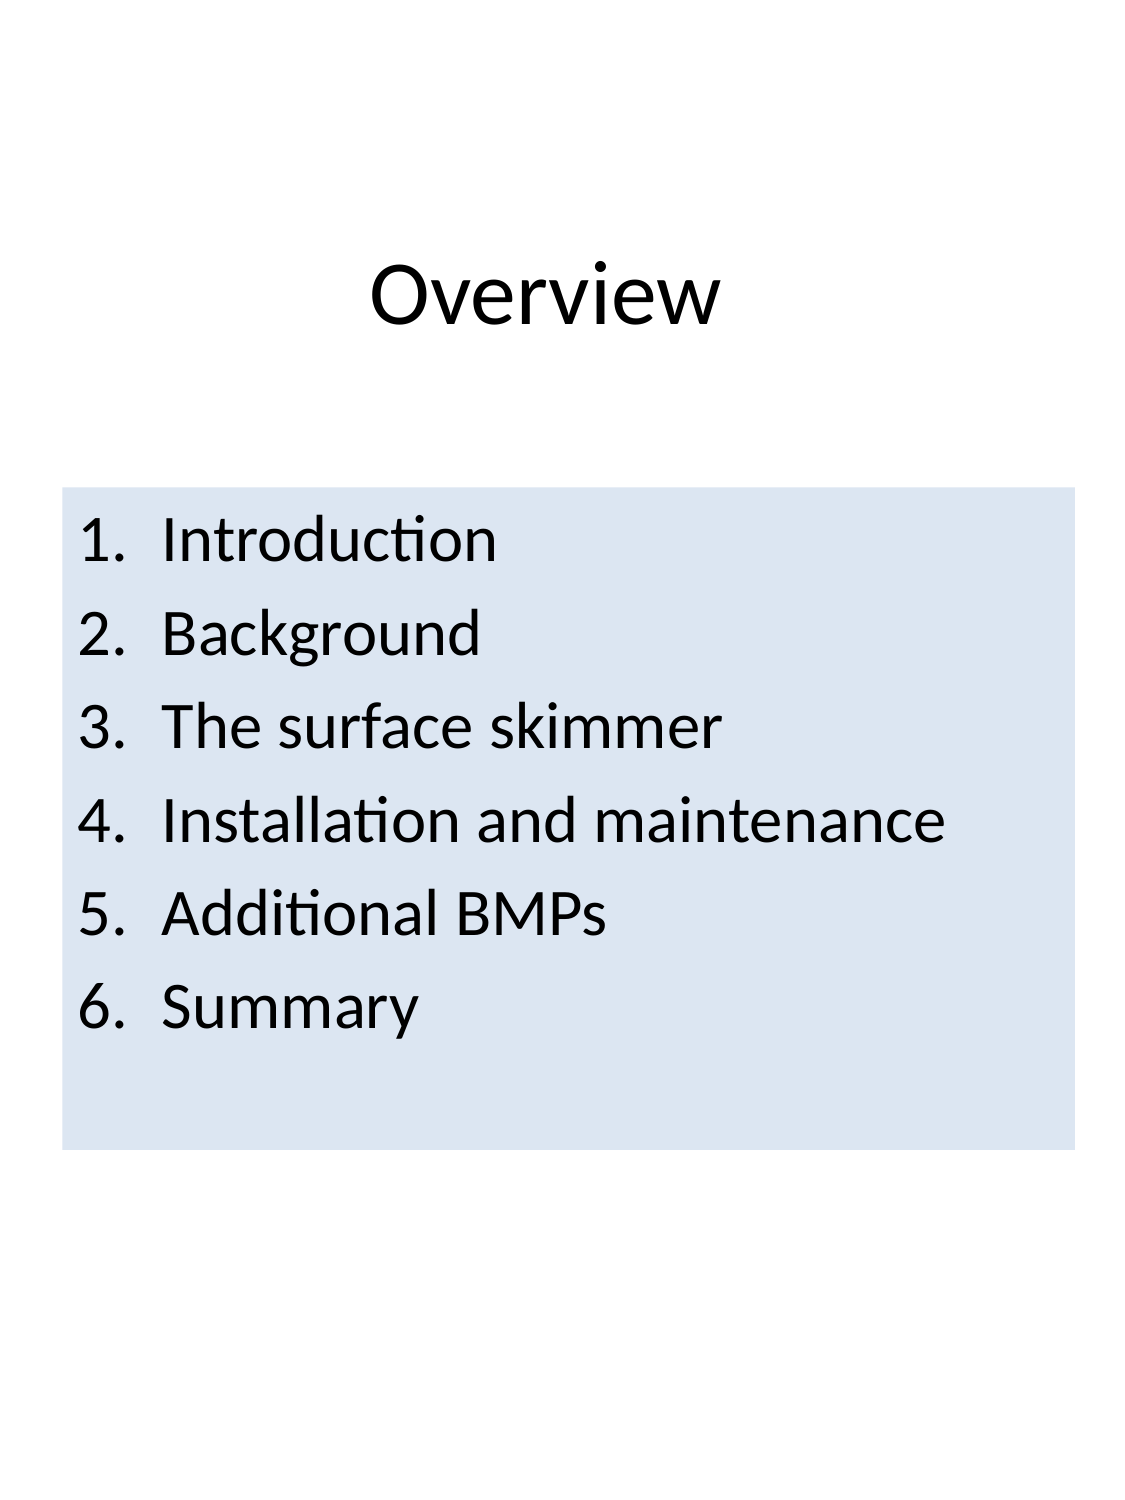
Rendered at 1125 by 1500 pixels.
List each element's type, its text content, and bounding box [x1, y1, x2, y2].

list Introduction Background The surface skimmer Installation and maintenance Additional BMPs Summary [62, 487, 1075, 1150]
title Overview [50, 162, 1063, 413]
